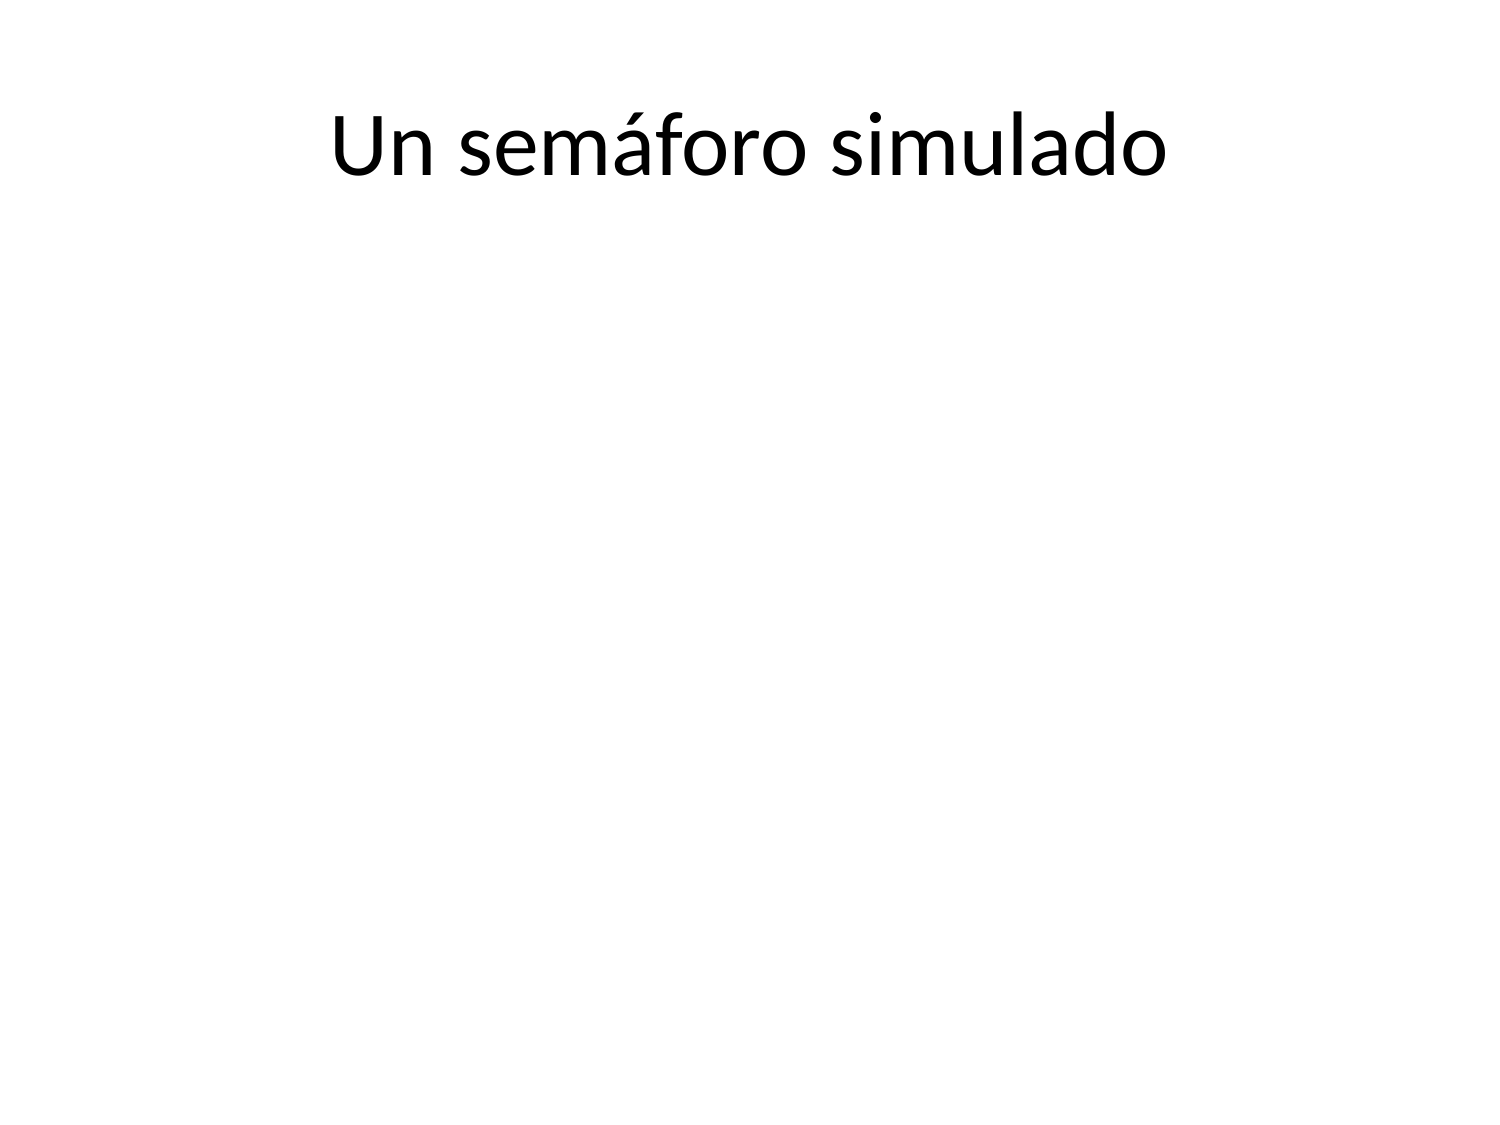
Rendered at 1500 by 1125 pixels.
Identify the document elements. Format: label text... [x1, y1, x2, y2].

title Un semáforo simulado [75, 45, 1425, 233]
